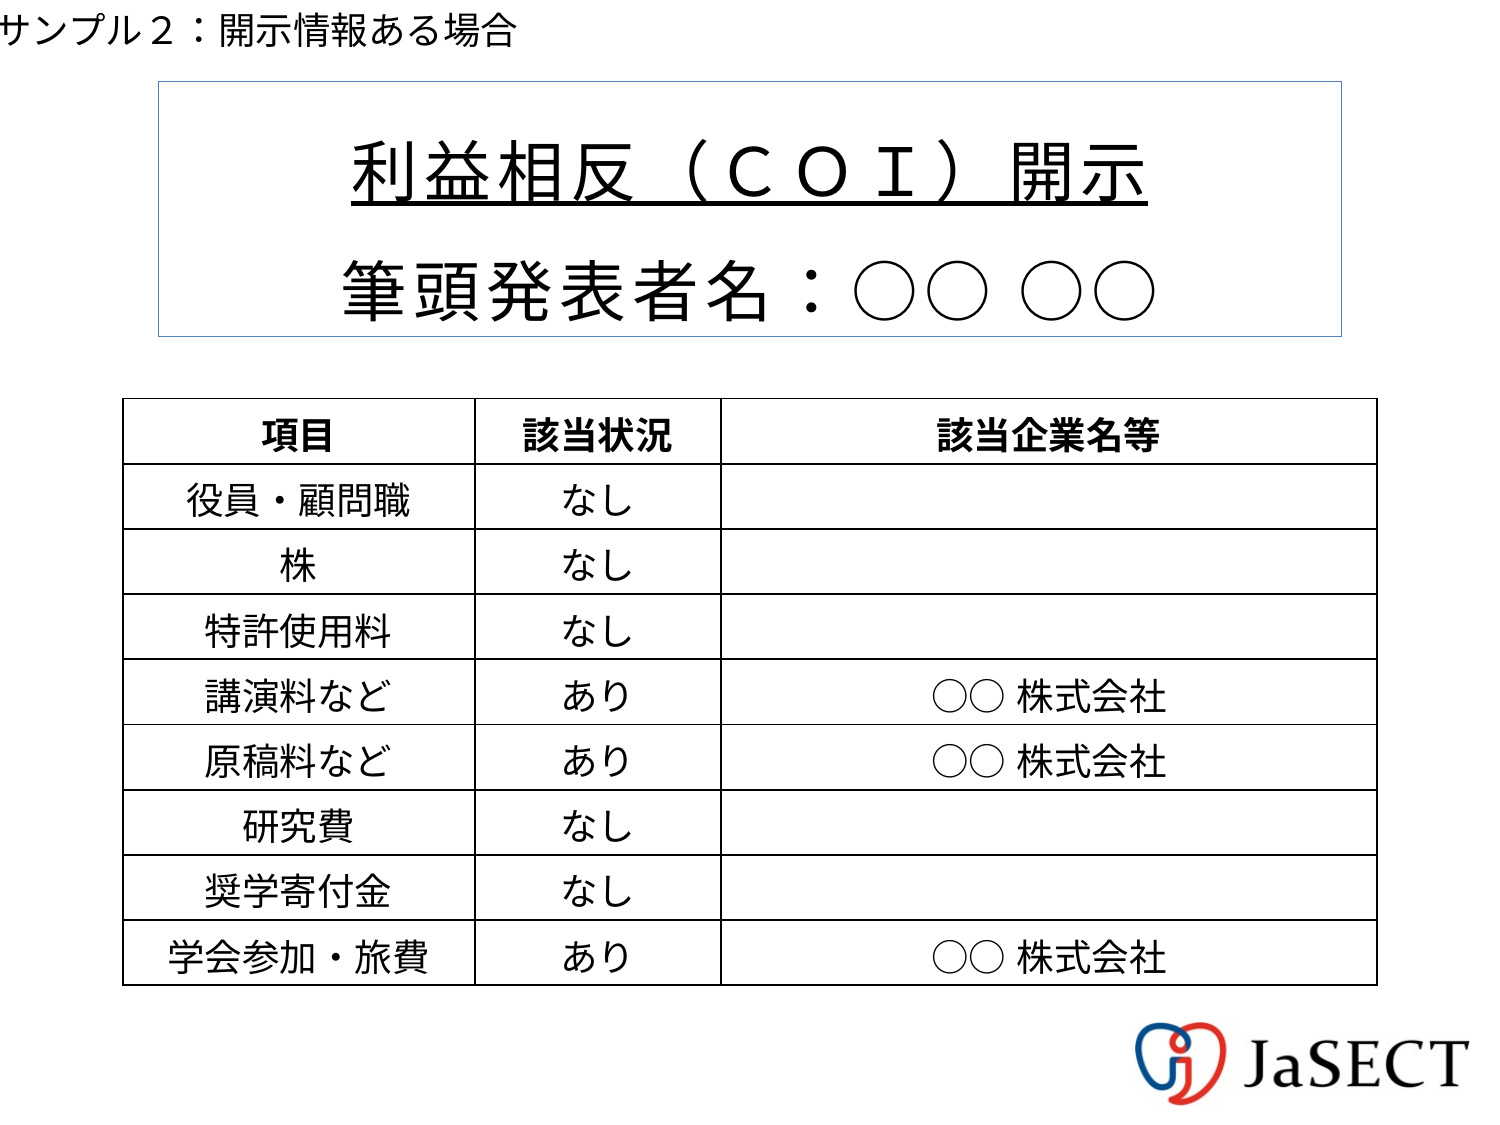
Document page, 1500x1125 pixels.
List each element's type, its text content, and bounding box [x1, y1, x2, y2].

table_header 該当企業名等 [722, 399, 1376, 463]
table_cell なし [476, 595, 720, 658]
table_cell 講演料など [124, 660, 474, 724]
table_cell [722, 595, 1376, 658]
table_cell [722, 856, 1376, 919]
table_cell 株 [124, 530, 474, 593]
picture [1135, 1021, 1471, 1107]
text_box サンプル２：開示情報ある場合 [0, 0, 533, 60]
table_cell 学会参加・旅費 [124, 921, 474, 984]
table_cell あり [476, 660, 720, 724]
table_cell 特許使用料 [124, 595, 474, 658]
table_cell [722, 465, 1376, 528]
table_cell 原稿料など [124, 725, 474, 789]
table_cell 奨学寄付金 [124, 856, 474, 919]
table_cell あり [476, 725, 720, 789]
table_cell あり [476, 921, 720, 984]
table_cell なし [476, 530, 720, 593]
table_header 項目 [124, 399, 474, 463]
table_cell 研究費 [124, 791, 474, 854]
table_cell ○○株式会社 [722, 660, 1376, 724]
table_cell なし [476, 465, 720, 528]
table_cell なし [476, 856, 720, 919]
table_cell ○○株式会社 [722, 921, 1376, 984]
text_box 利益相反（ＣＯＩ）開示 筆頭発表者名：○○ ○○ [158, 81, 1342, 337]
table_cell [722, 791, 1376, 854]
table_cell ○○株式会社 [722, 725, 1376, 789]
table_header 該当状況 [476, 399, 720, 463]
table_cell [722, 530, 1376, 593]
table_cell なし [476, 791, 720, 854]
table_cell 役員・顧問職 [124, 465, 474, 528]
